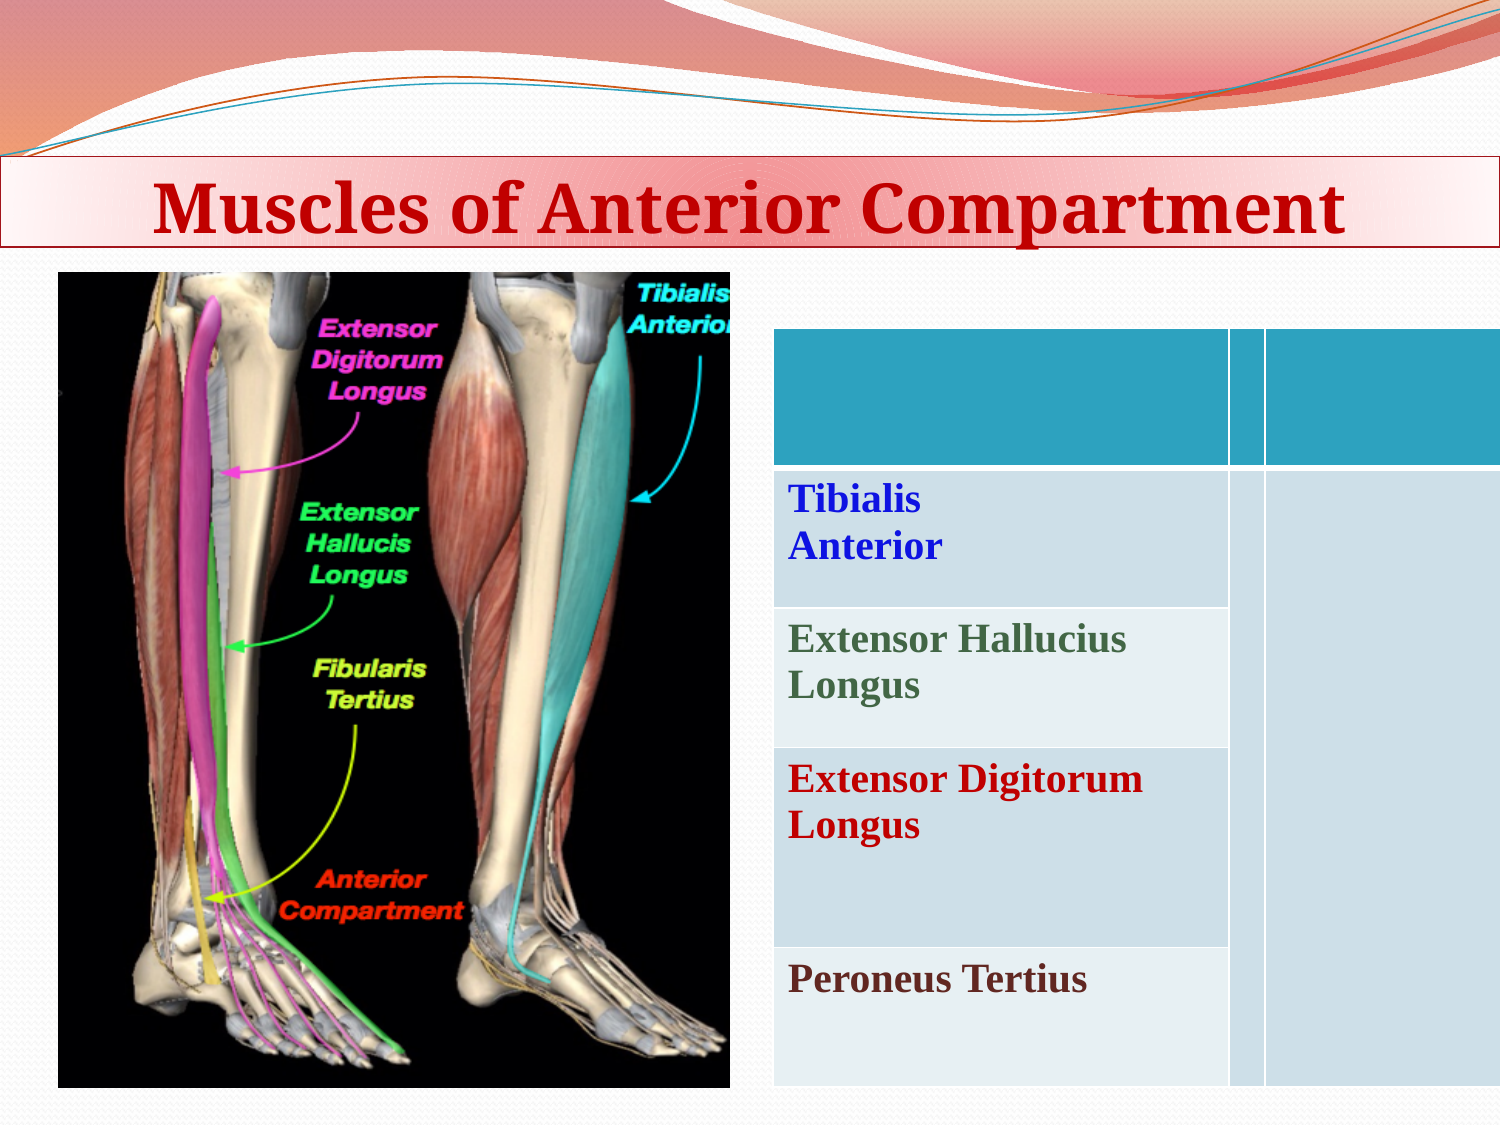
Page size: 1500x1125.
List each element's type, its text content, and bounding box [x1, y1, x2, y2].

table_cell Tibialis Anterior [774, 471, 1228, 607]
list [58, 272, 730, 1088]
table_cell [1230, 471, 1264, 1086]
title Muscles of Anterior Compartment [0, 156, 1500, 248]
table_header [774, 329, 1228, 465]
table_cell [1266, 471, 1500, 1086]
table_cell Extensor Digitorum Longus [774, 748, 1228, 947]
table_header [1230, 329, 1264, 465]
table_cell Extensor Hallucius Longus [774, 609, 1228, 747]
table_cell Peroneus Tertius [774, 948, 1228, 1086]
table_header [1266, 329, 1500, 465]
